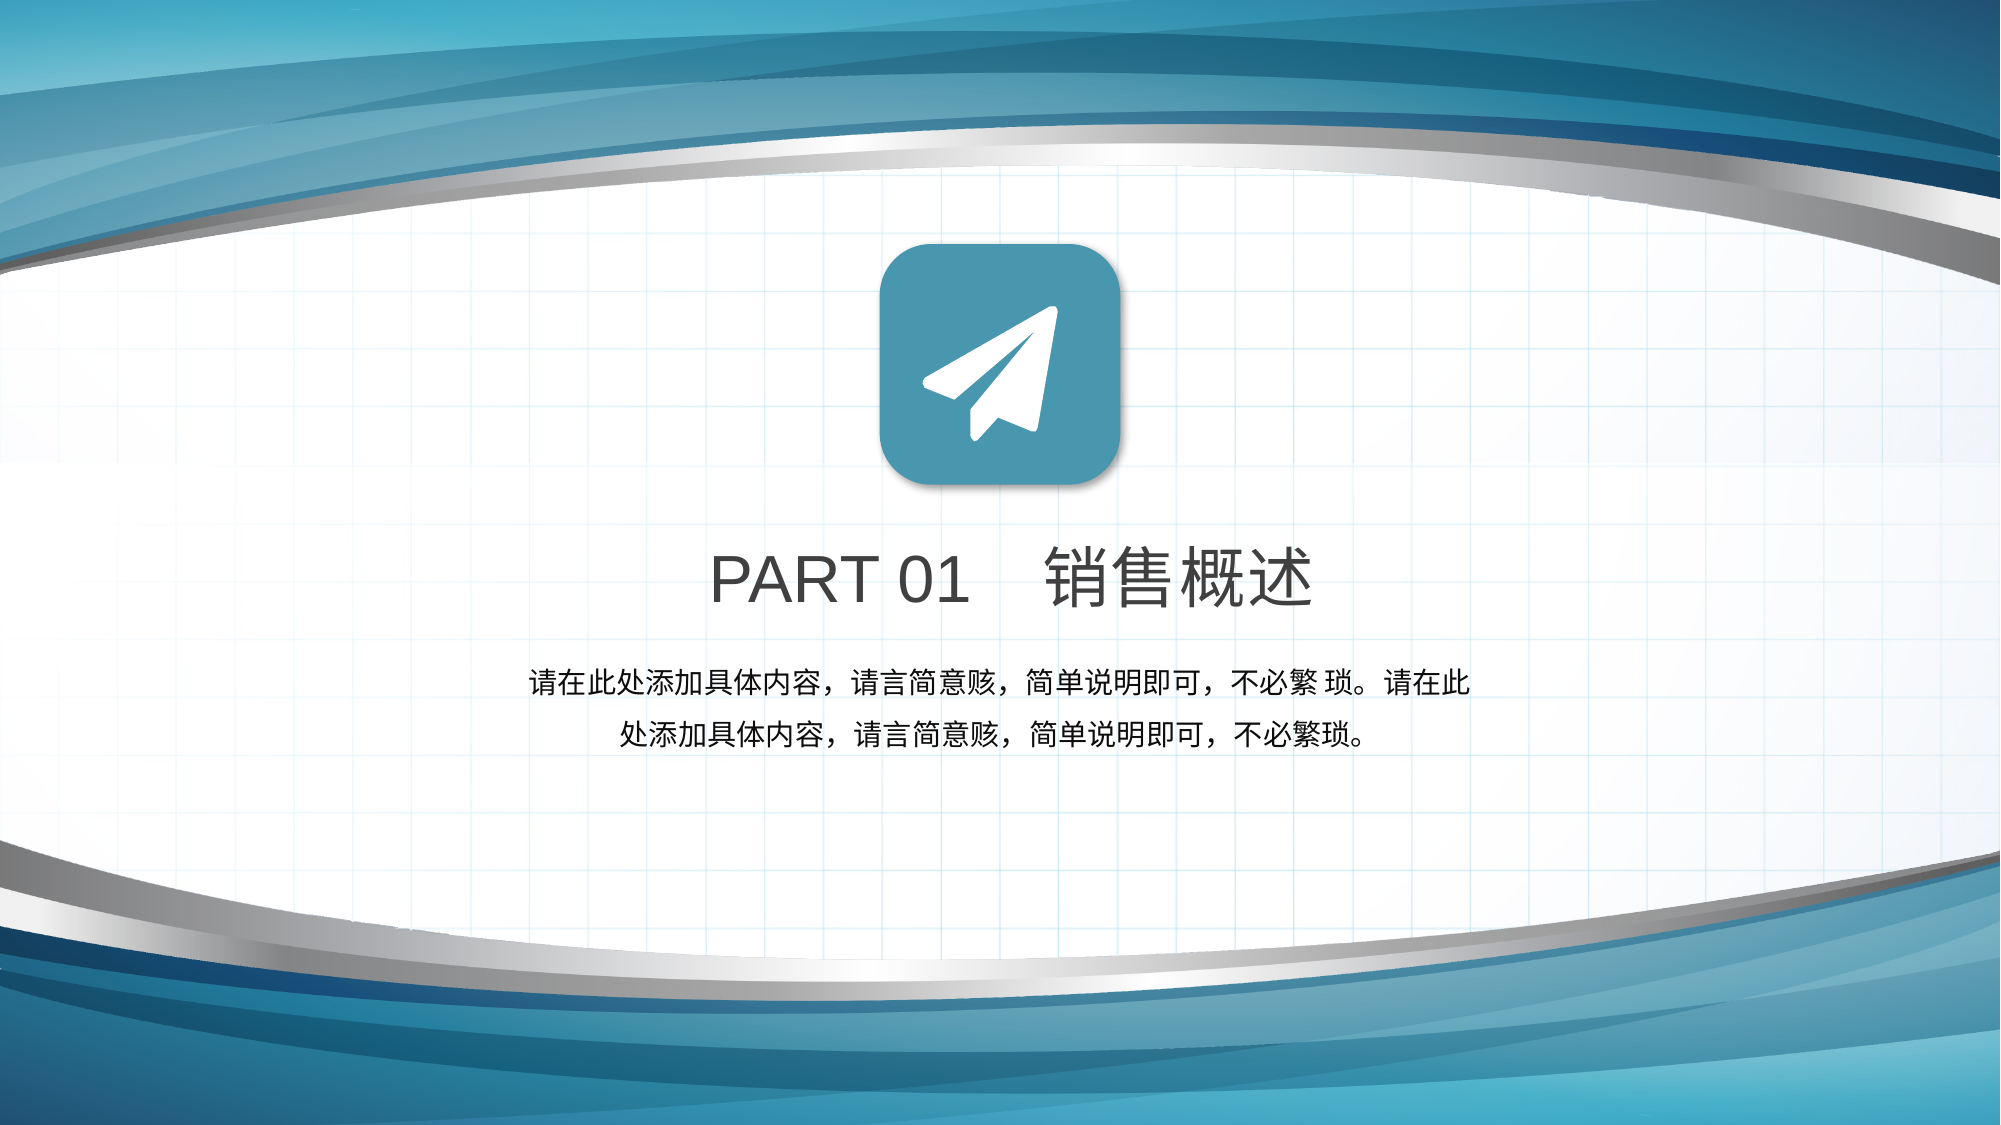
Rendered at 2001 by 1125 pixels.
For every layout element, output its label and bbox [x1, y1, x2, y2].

picture [0, 840, 2000, 1125]
picture [0, 0, 2000, 285]
text_box [0, 285, 2000, 840]
text_box [879, 243, 1121, 485]
